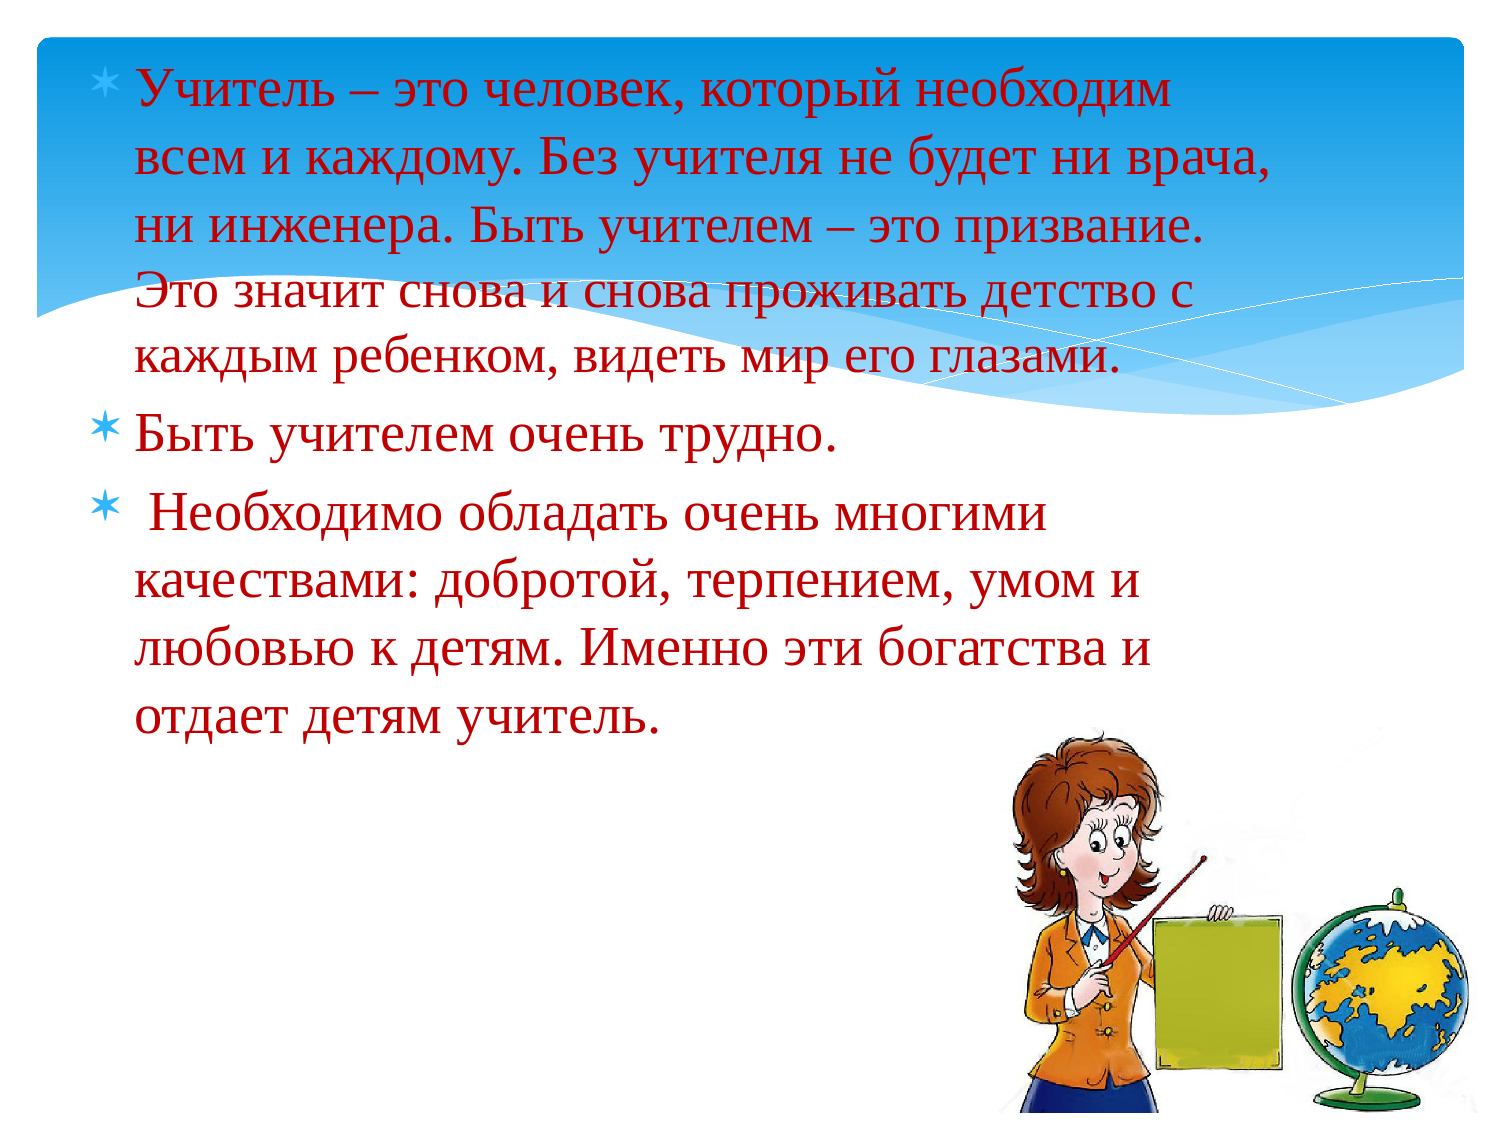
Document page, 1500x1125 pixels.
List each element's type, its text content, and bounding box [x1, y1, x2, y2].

picture [997, 727, 1479, 1114]
list Учитель – это человек, который необходим всем и каждому. Без учителя не будет ни врача, ни инженера. Быть учителем – это призвание. Это значит снова и снова проживать детство с каждым ребенком, видеть мир его глазами. Быть учителем очень трудно. Необходимо обладать очень многими качествами: добротой, терпением, умом и любовью к детям. Именно эти богатства и отдает детям учитель. [76, 42, 1292, 941]
